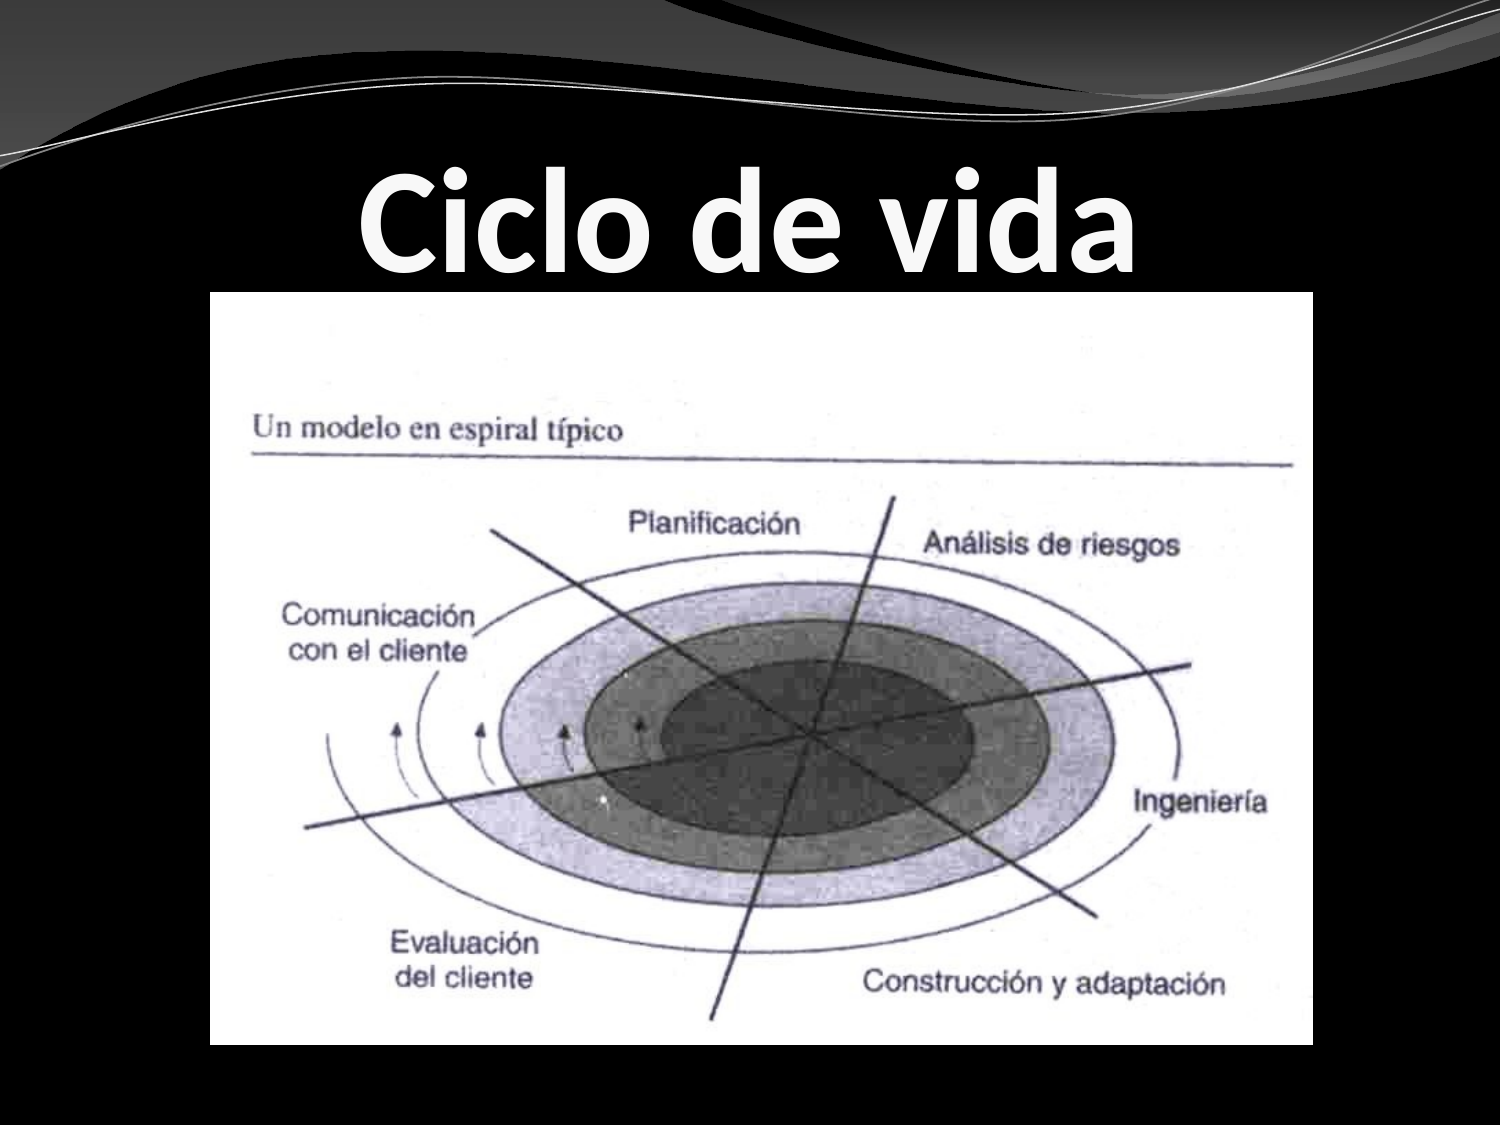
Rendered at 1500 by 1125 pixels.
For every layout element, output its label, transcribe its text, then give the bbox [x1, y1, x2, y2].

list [210, 292, 1313, 1046]
title Ciclo de vida [75, 115, 1425, 303]
